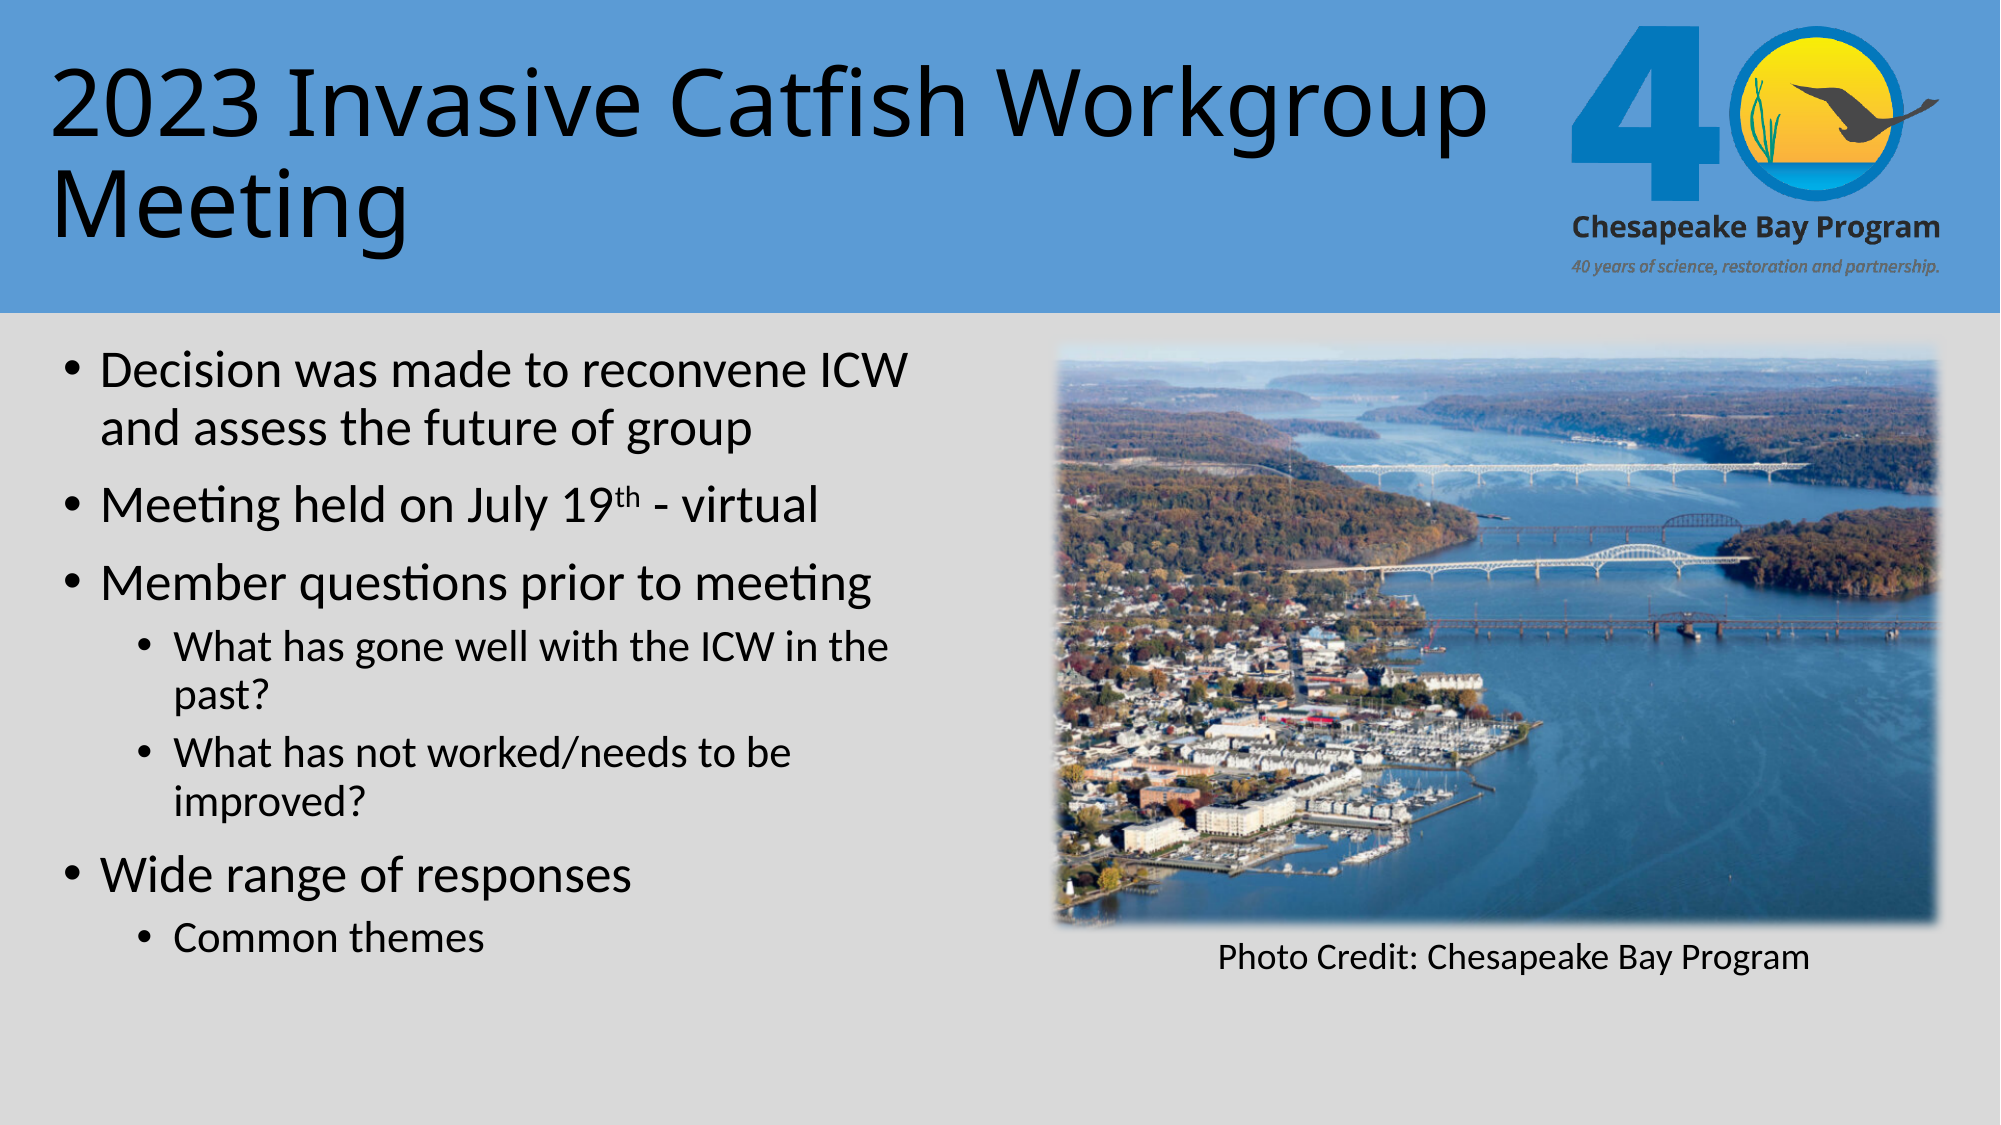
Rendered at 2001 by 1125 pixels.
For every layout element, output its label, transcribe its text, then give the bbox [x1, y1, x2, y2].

picture [1048, 334, 1947, 934]
picture [1565, 26, 1947, 279]
list Decision was made to reconvene ICW and assess the future of group Meeting held on July 19th - virtual Member questions prior to meeting What has gone well with the ICW in the past? What has not worked/needs to be improved? Wide range of responses Common themes [48, 334, 989, 971]
text_box [0, 0, 2000, 314]
text_box 2023 Invasive Catfish Workgroup Meeting [34, 47, 1565, 266]
text_box Photo Credit: Chesapeake Bay Program [1203, 934, 1827, 985]
